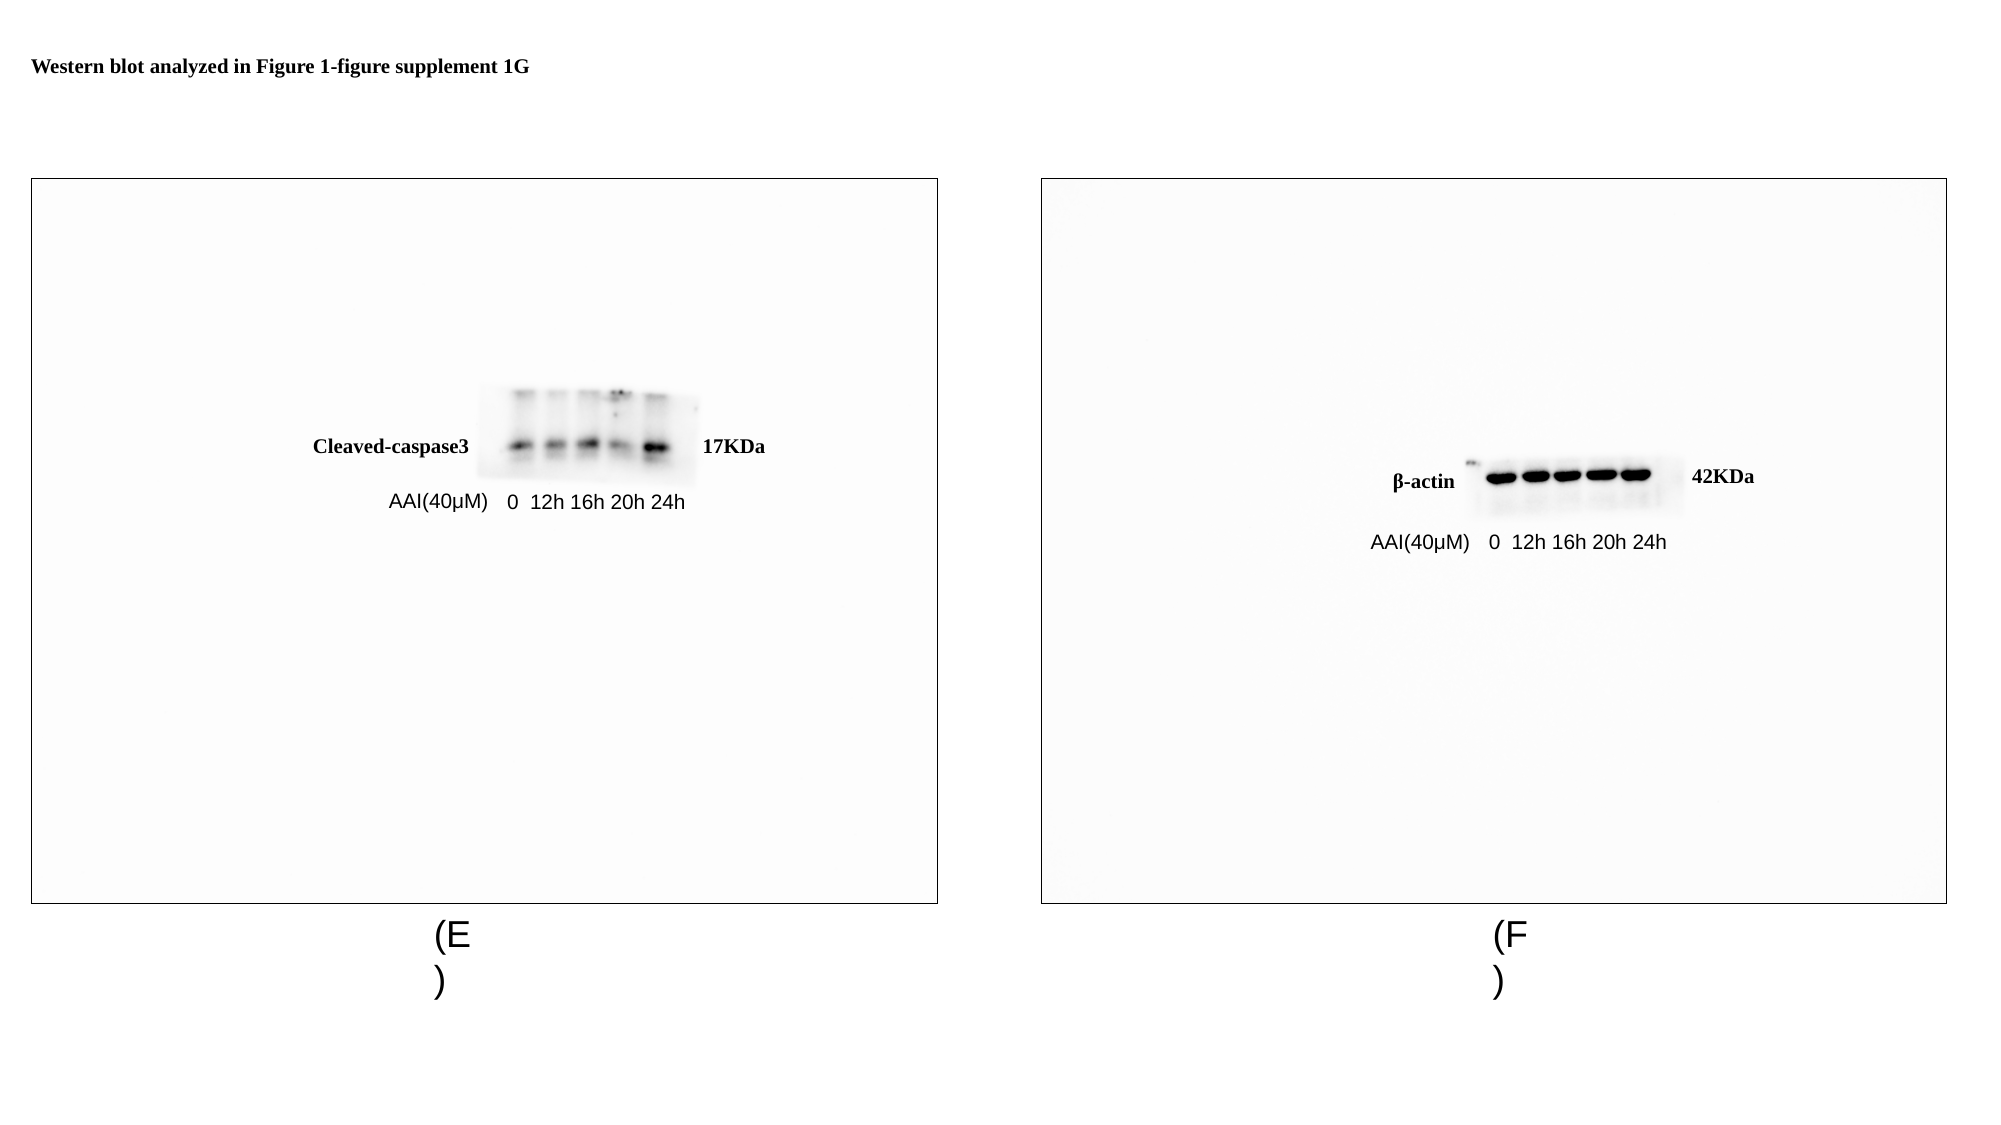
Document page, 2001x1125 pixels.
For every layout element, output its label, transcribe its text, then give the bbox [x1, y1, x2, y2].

text_box (E) [418, 904, 494, 1008]
text_box (F) [1478, 904, 1553, 1008]
picture [31, 178, 938, 904]
text_box Western blot analyzed in Figure 1-figure supplement 1G [16, 45, 728, 86]
picture [1041, 178, 1947, 904]
